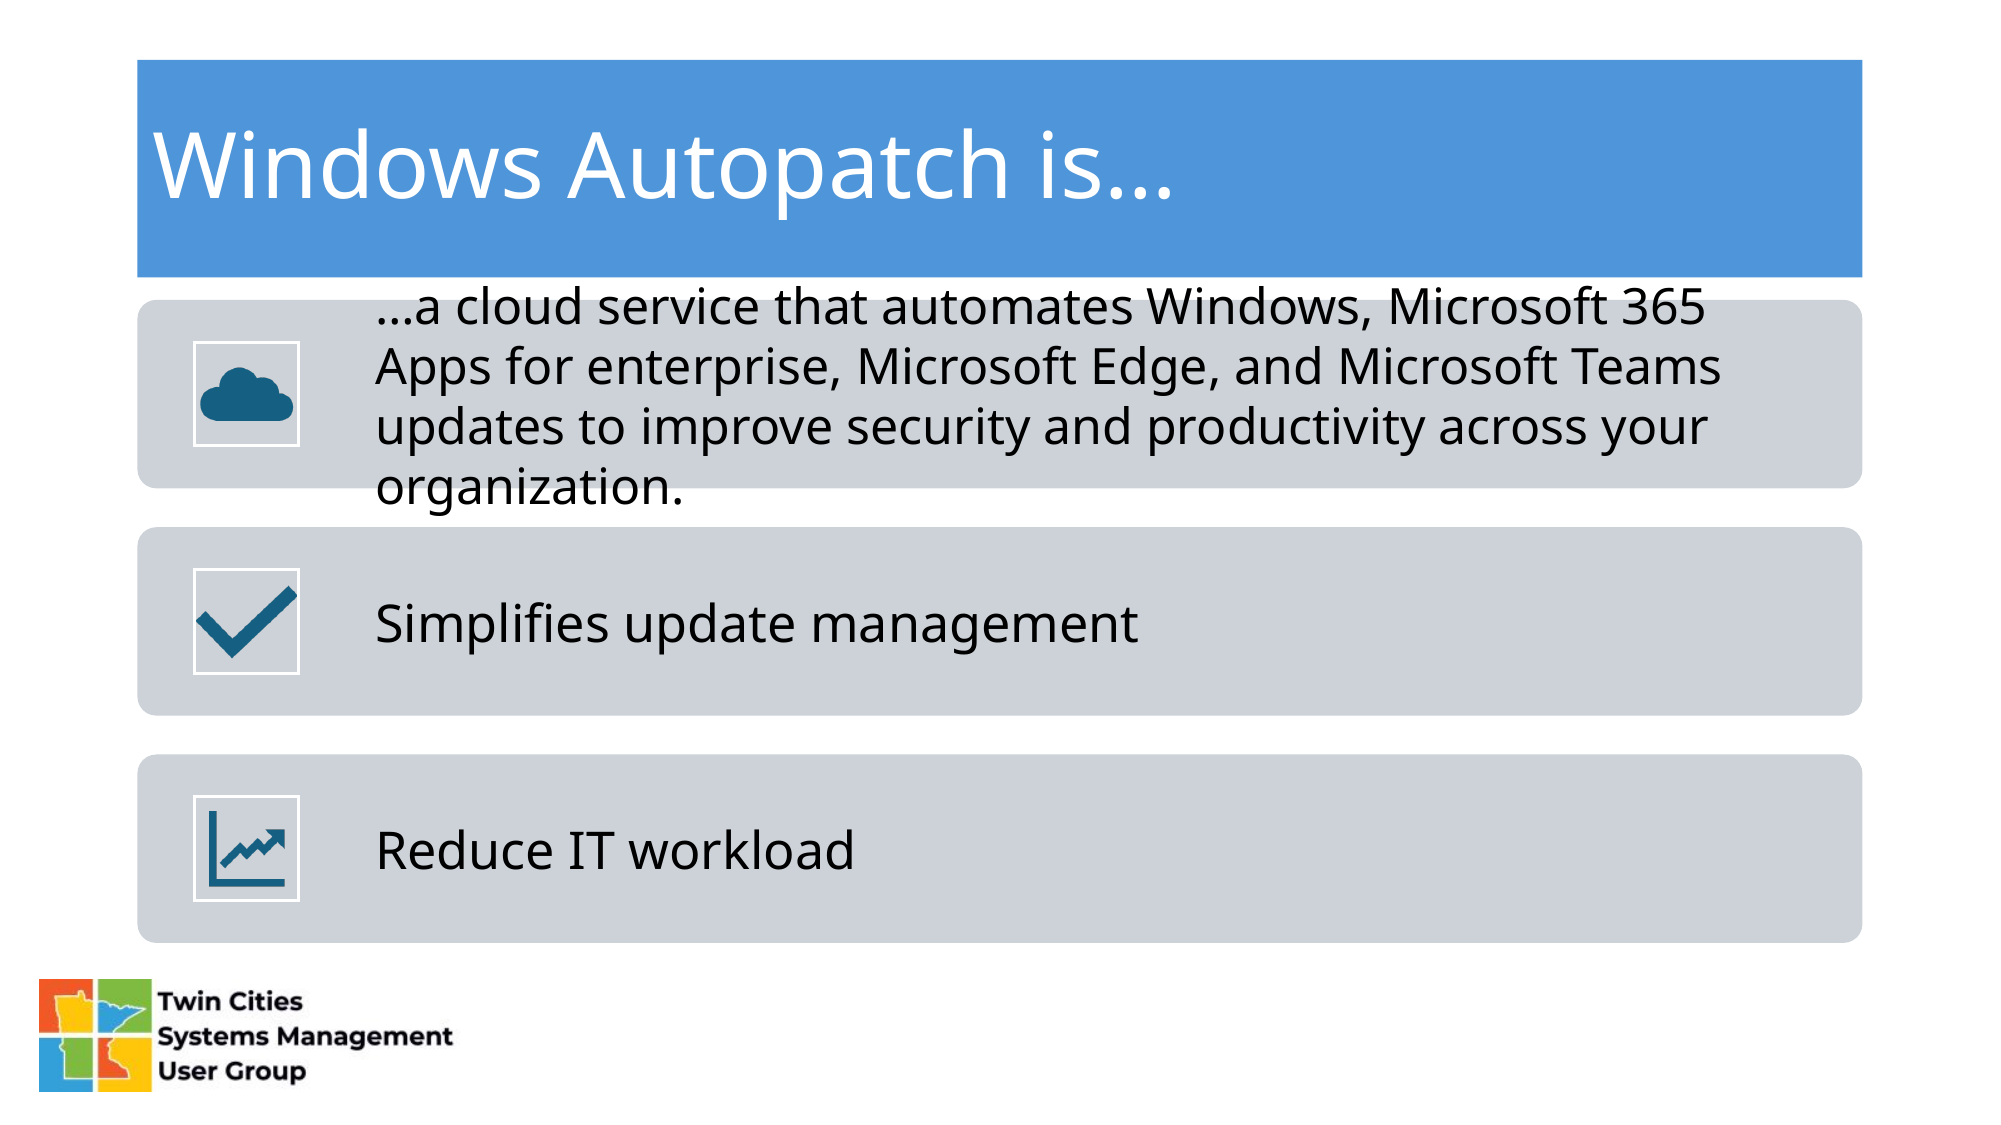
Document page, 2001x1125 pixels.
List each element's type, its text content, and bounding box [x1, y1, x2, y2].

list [136, 298, 1863, 944]
picture [38, 978, 461, 1093]
title Windows Autopatch is… [137, 59, 1863, 278]
